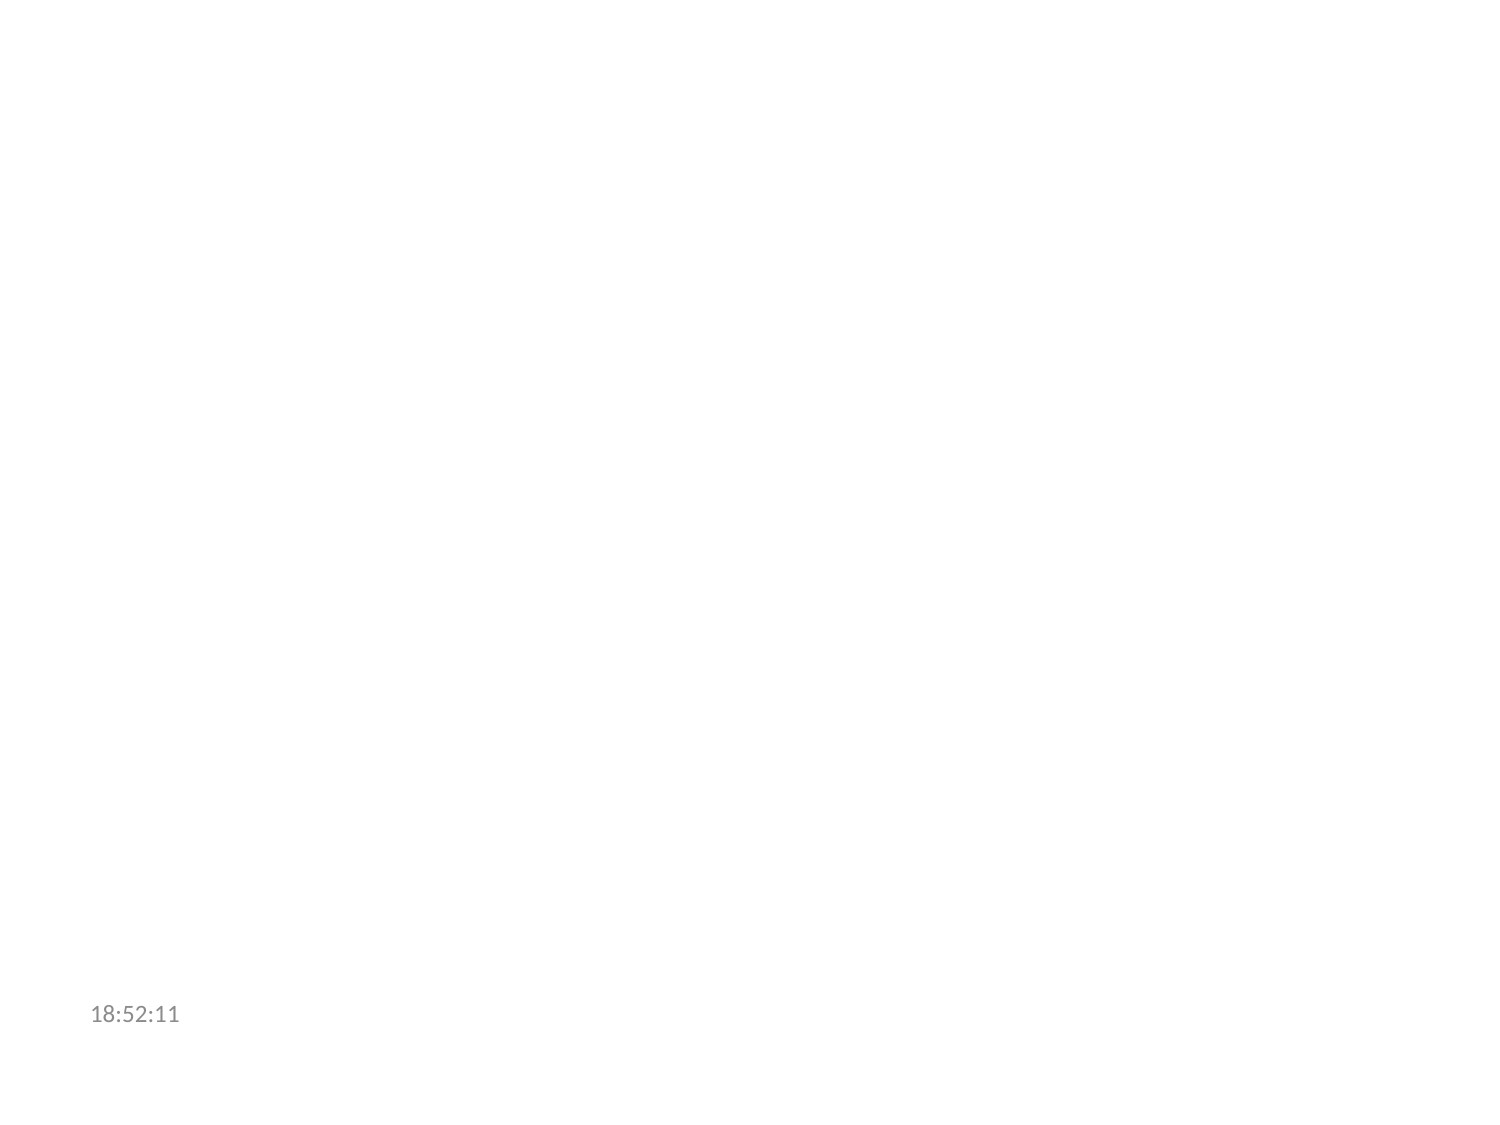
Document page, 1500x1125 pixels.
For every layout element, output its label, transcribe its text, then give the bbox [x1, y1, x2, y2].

text_box 15:35:09 [75, 982, 425, 1043]
